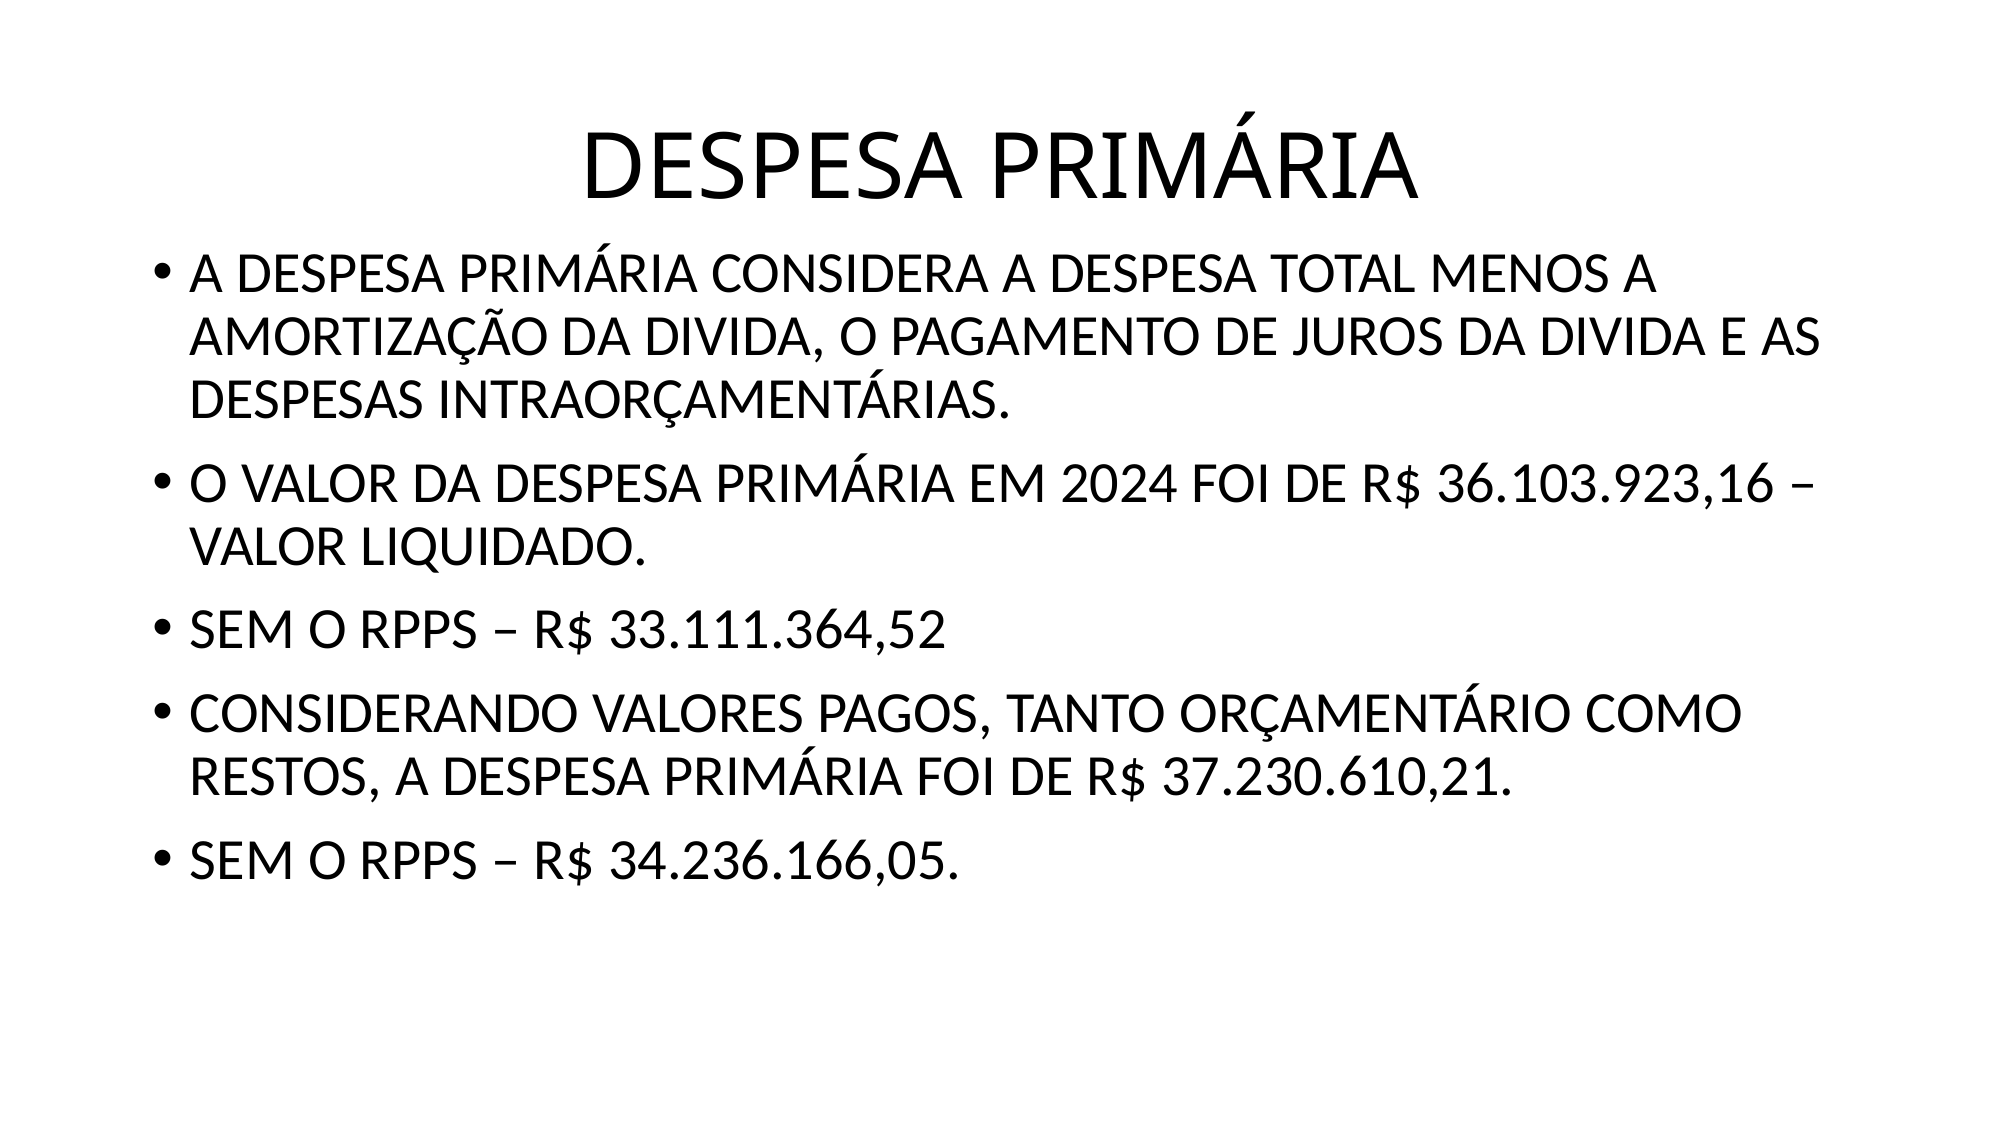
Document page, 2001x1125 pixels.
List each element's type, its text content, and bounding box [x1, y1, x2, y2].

title DESPESA PRIMÁRIA [137, 59, 1863, 234]
list A DESPESA PRIMÁRIA CONSIDERA A DESPESA TOTAL MENOS A AMORTIZAÇÃO DA DIVIDA, O PAGAMENTO DE JUROS DA DIVIDA E AS DESPESAS INTRAORÇAMENTÁRIAS. O VALOR DA DESPESA PRIMÁRIA EM 2024 FOI DE R$ 36.103.923,16 – VALOR LIQUIDADO. SEM O RPPS – R$ 33.111.364,52 CONSIDERANDO VALORES PAGOS, TANTO ORÇAMENTÁRIO COMO RESTOS, A DESPESA PRIMÁRIA FOI DE R$ 37.230.610,21. SEM O RPPS – R$ 34.236.166,05. [137, 234, 1863, 1029]
